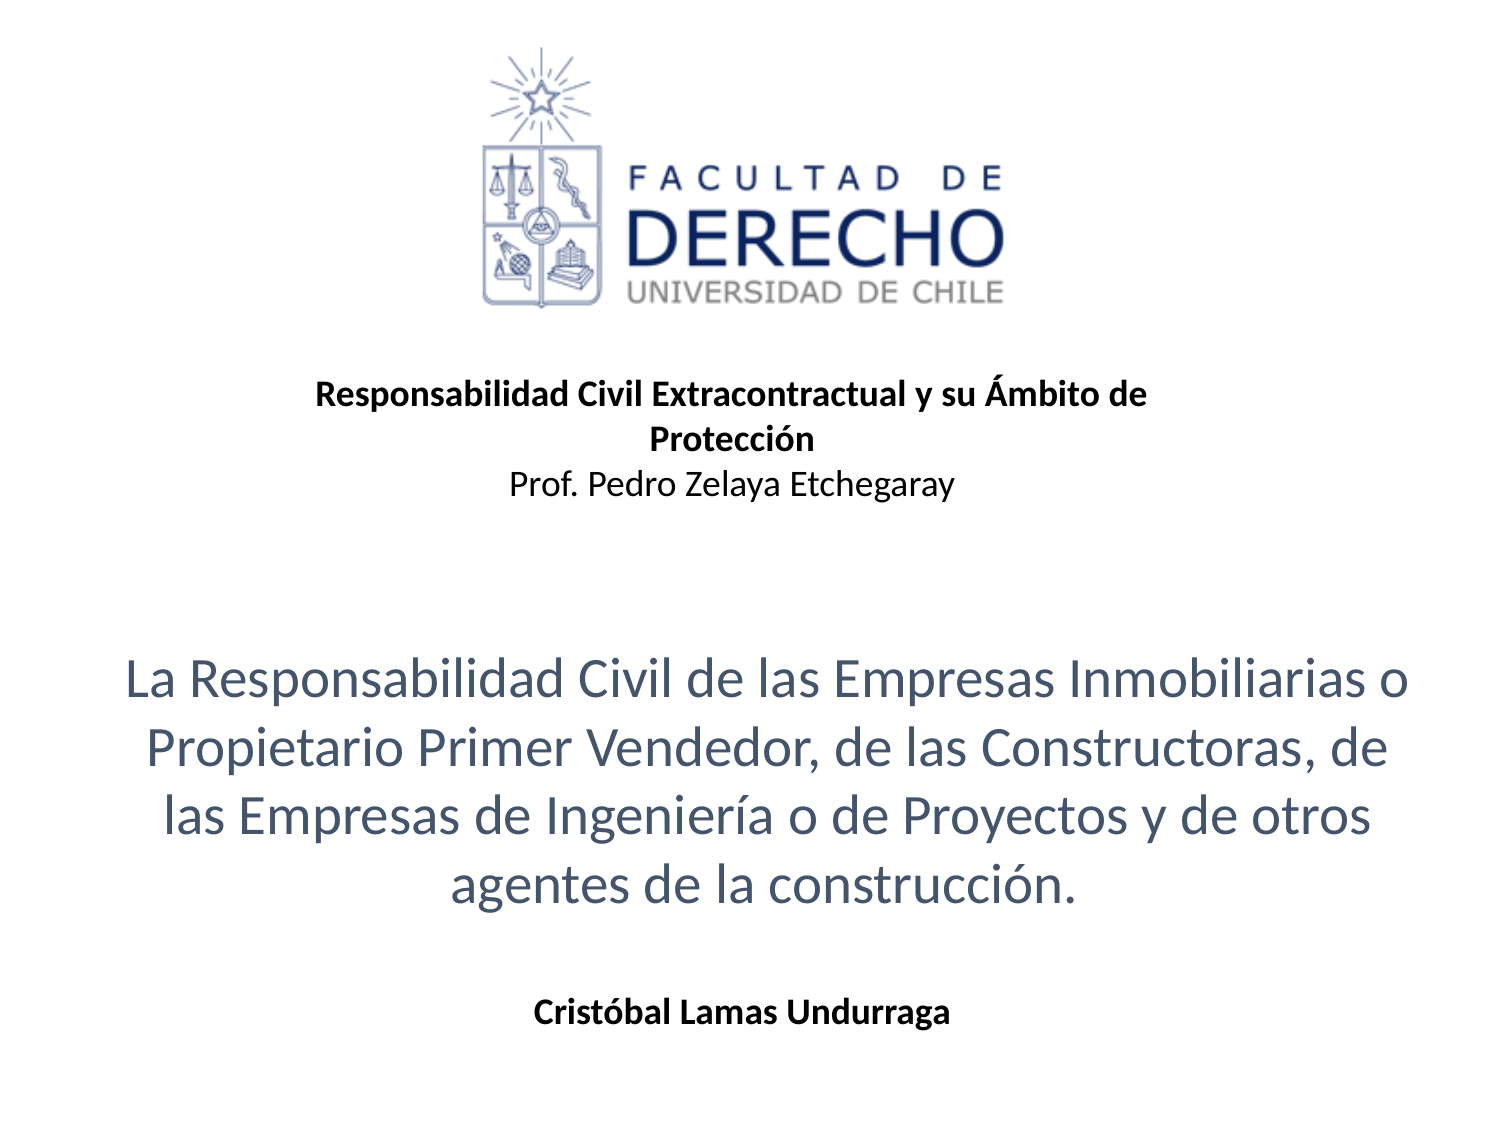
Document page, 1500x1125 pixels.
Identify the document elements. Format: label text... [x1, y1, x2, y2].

text_box La Responsabilidad Civil de las Empresas Inmobiliarias o Propietario Primer Vendedor, de las Constructoras, de las Empresas de Ingeniería o de Proyectos y de otros agentes de la construcción. [100, 633, 1436, 925]
subtitle Cristóbal Lamas Undurraga [410, 984, 1075, 1047]
picture [470, 42, 1015, 315]
text_box Responsabilidad Civil Extracontractual y su Ámbito de Protección Prof. Pedro Zelaya Etchegaray [265, 361, 1199, 512]
